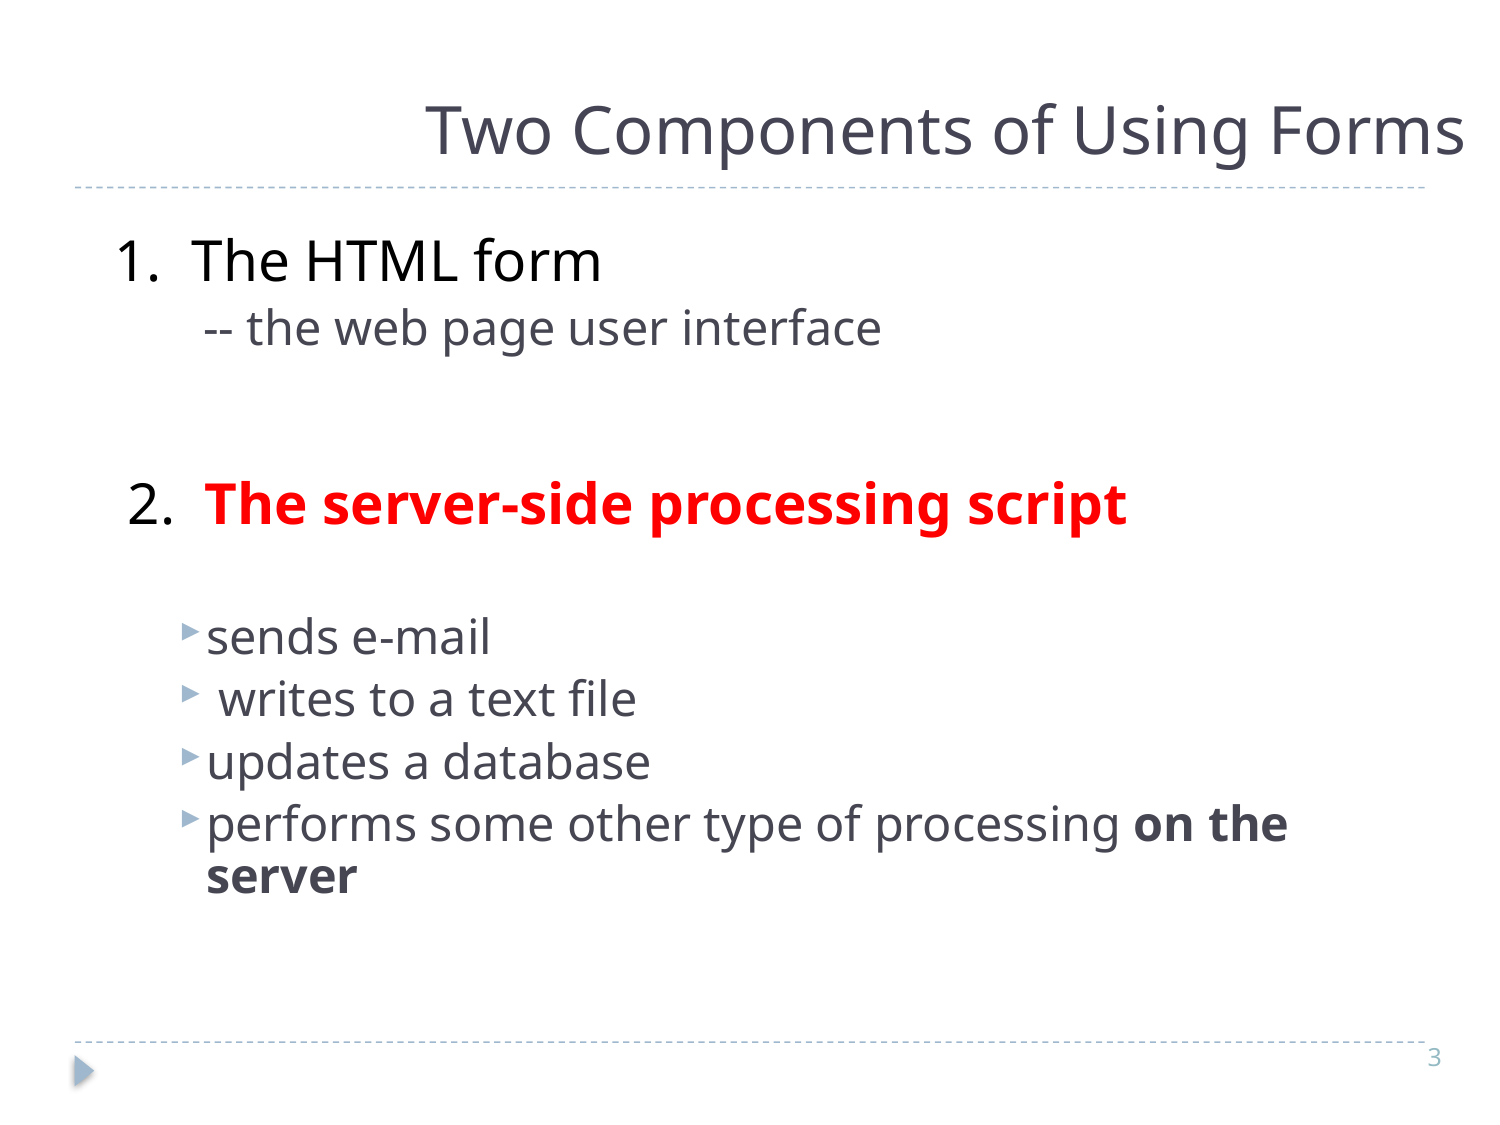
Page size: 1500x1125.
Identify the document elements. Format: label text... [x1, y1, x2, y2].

slide_number 3 [1413, 1034, 1488, 1113]
title Two Components of Using Forms [0, 31, 1482, 175]
list 1. The HTML form -- the web page user interface 2. The server-side processing script sends e-mail writes to a text file updates a database performs some other type of processing on the server [99, 224, 1400, 913]
